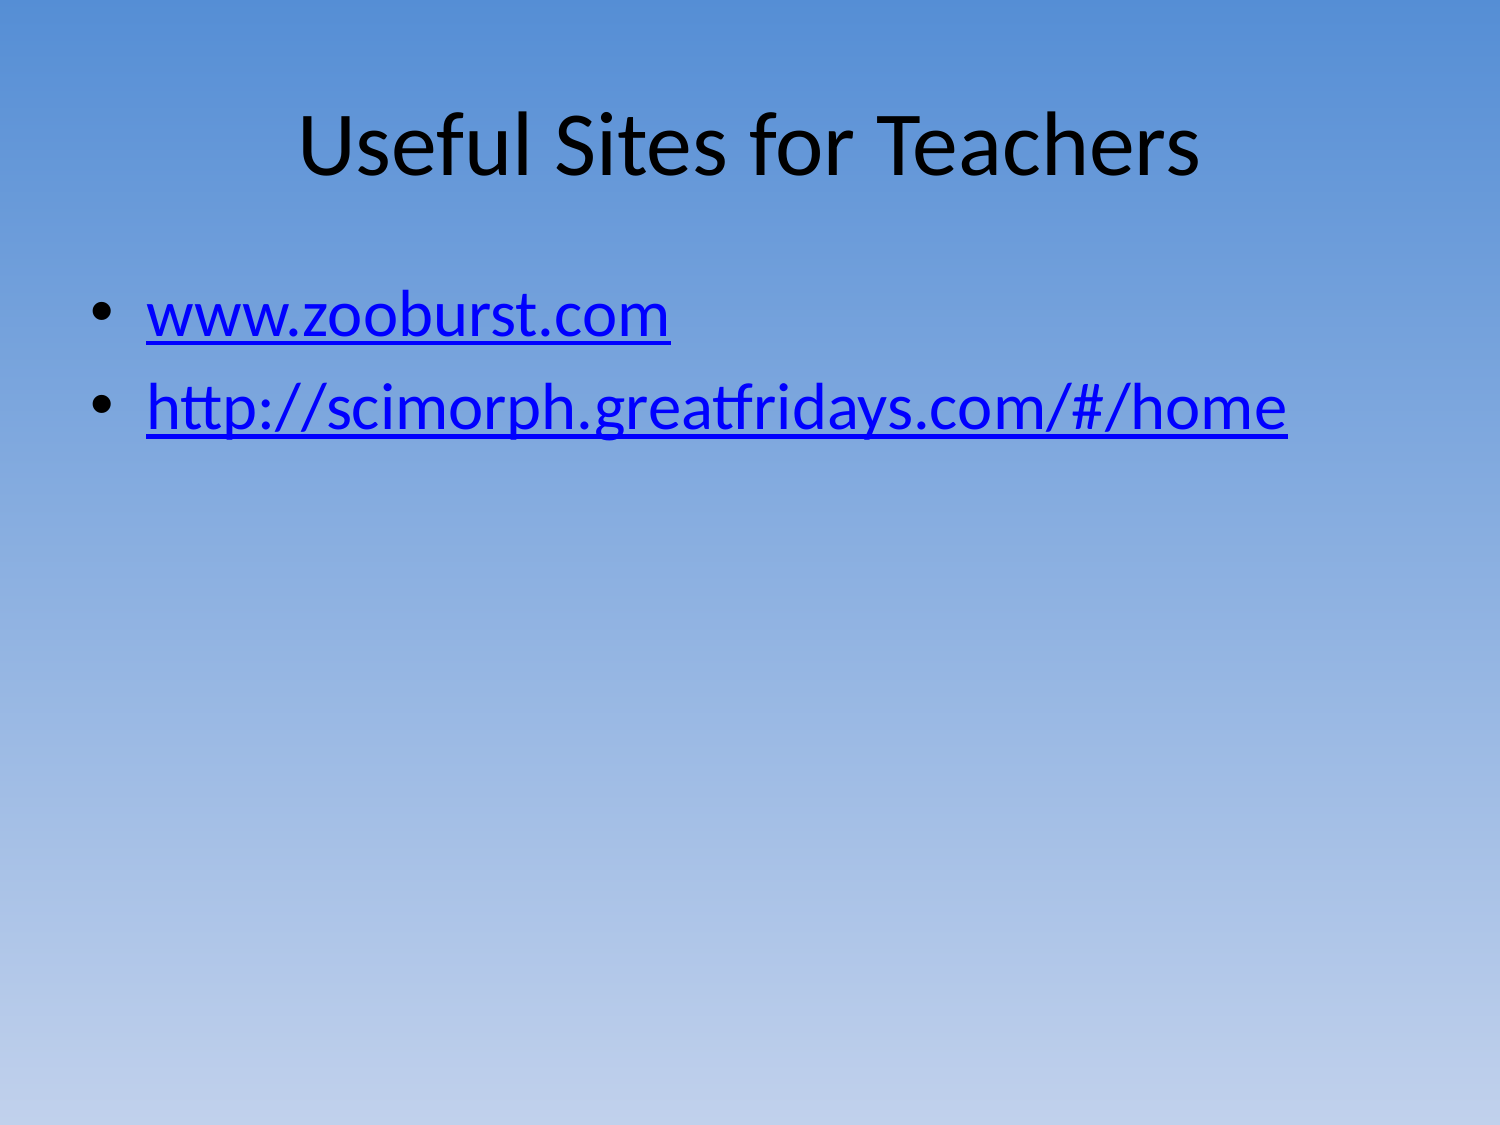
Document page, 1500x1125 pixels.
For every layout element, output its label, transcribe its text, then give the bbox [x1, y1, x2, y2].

list www.zooburst.com http://scimorph.greatfridays.com/#/home [75, 262, 1425, 1005]
title Useful Sites for Teachers [75, 45, 1425, 233]
